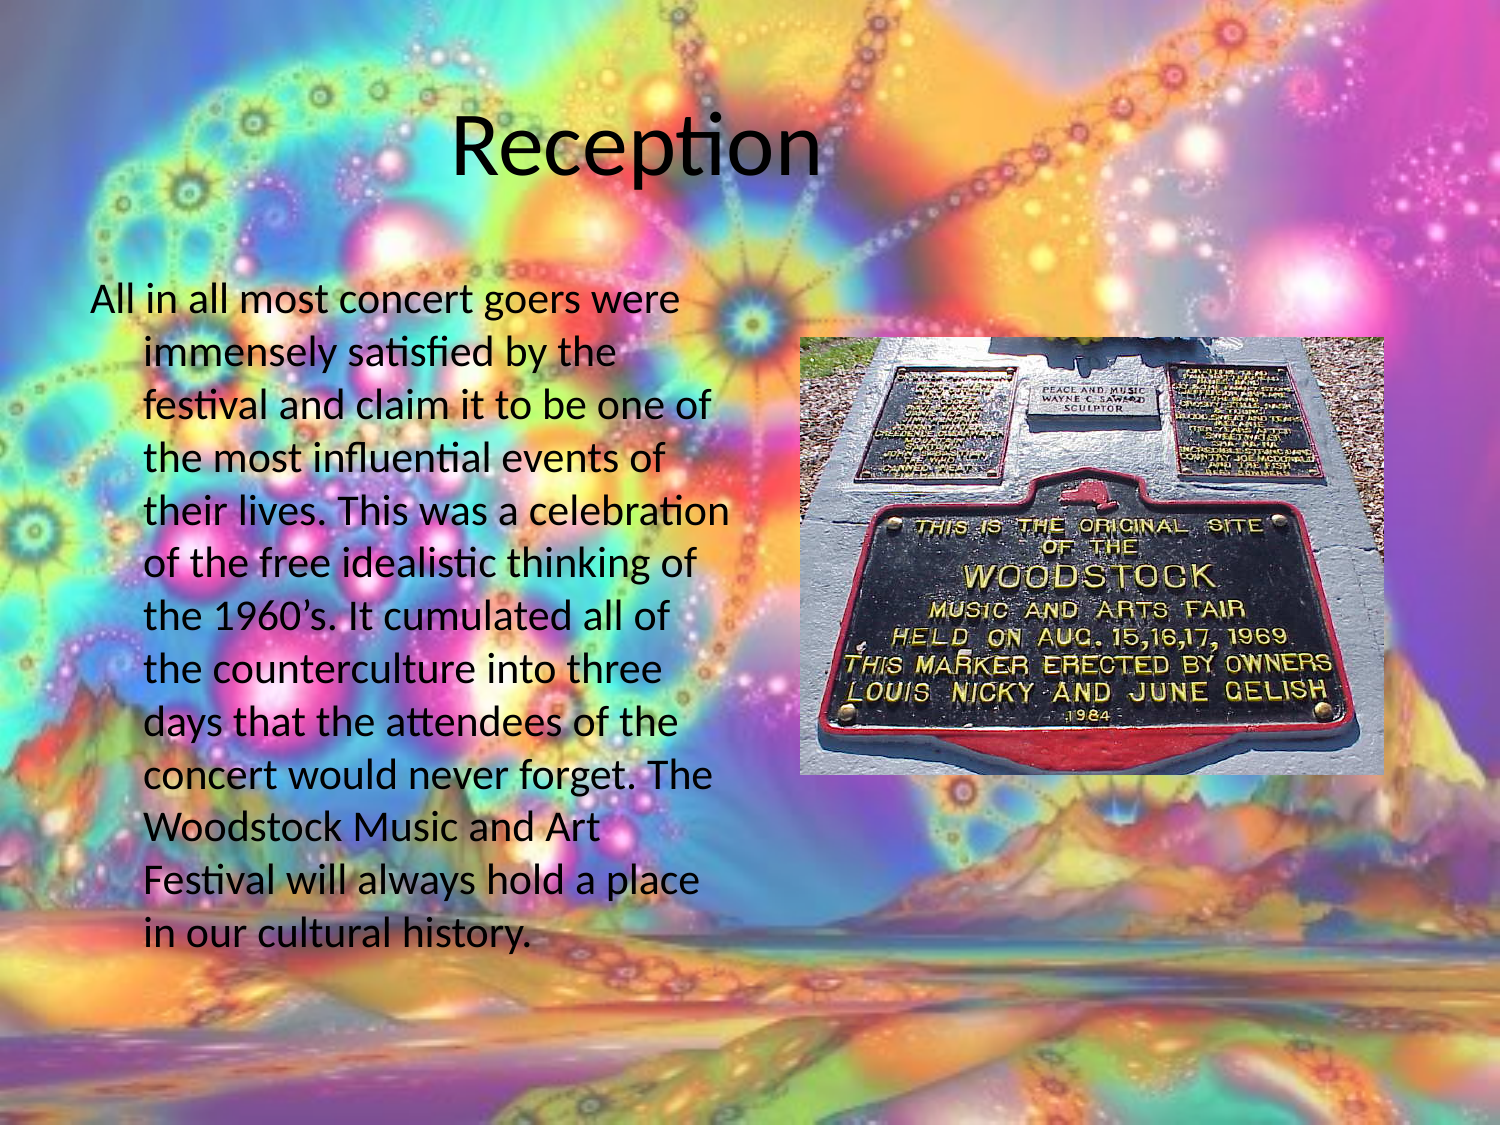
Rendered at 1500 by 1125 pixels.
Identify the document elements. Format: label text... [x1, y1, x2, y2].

picture [799, 337, 1384, 776]
list All in all most concert goers were immensely satisfied by the festival and claim it to be one of the most influential events of their lives. This was a celebration of the free idealistic thinking of the 1960’s. It cumulated all of the counterculture into three days that the attendees of the concert would never forget. The Woodstock Music and Art Festival will always hold a place in our cultural history. [75, 262, 750, 975]
title Reception [75, 45, 1425, 233]
